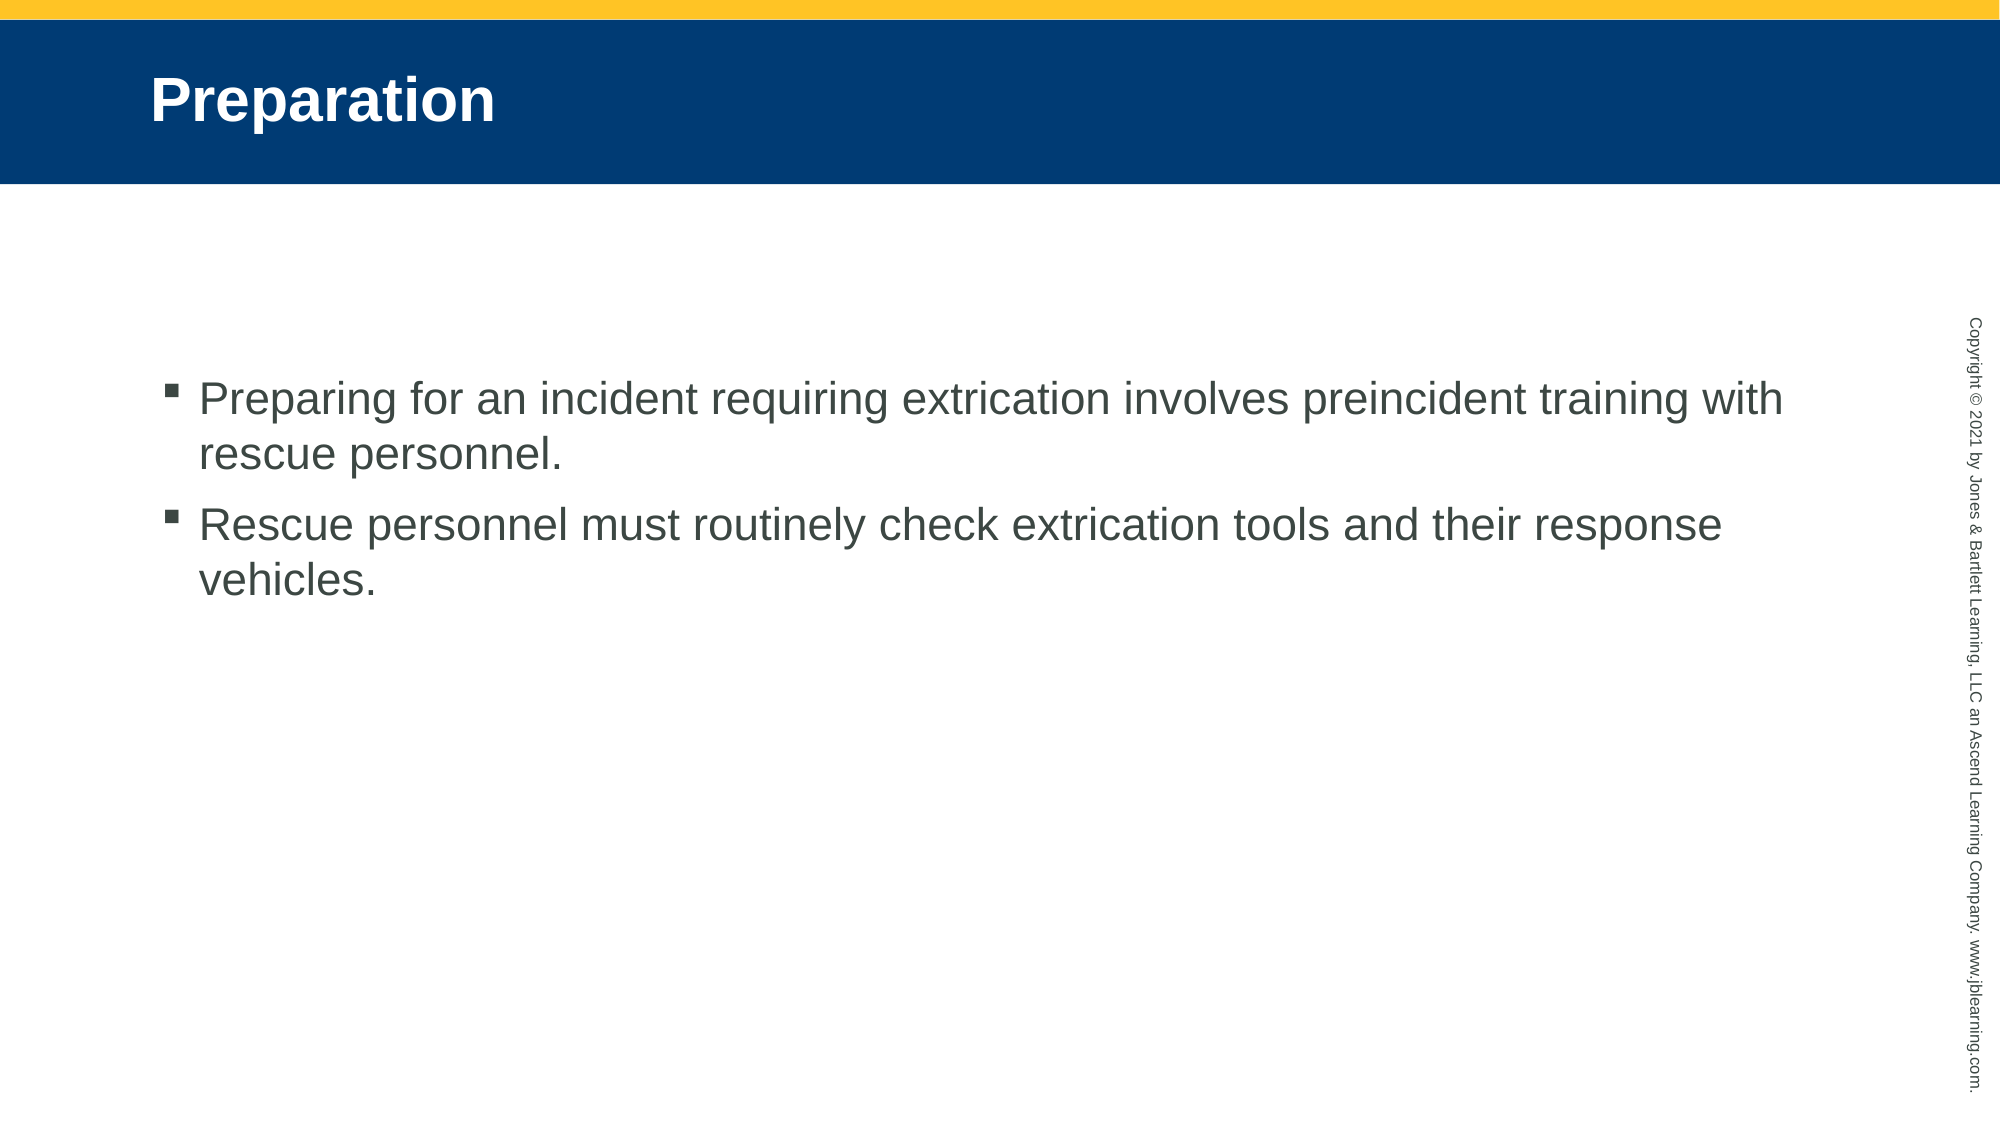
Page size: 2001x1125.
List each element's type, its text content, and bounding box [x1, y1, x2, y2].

title Preparation [0, 19, 2000, 185]
list Preparing for an incident requiring extrication involves preincident training with rescue personnel. Rescue personnel must routinely check extrication tools and their response vehicles. [146, 361, 1859, 1016]
